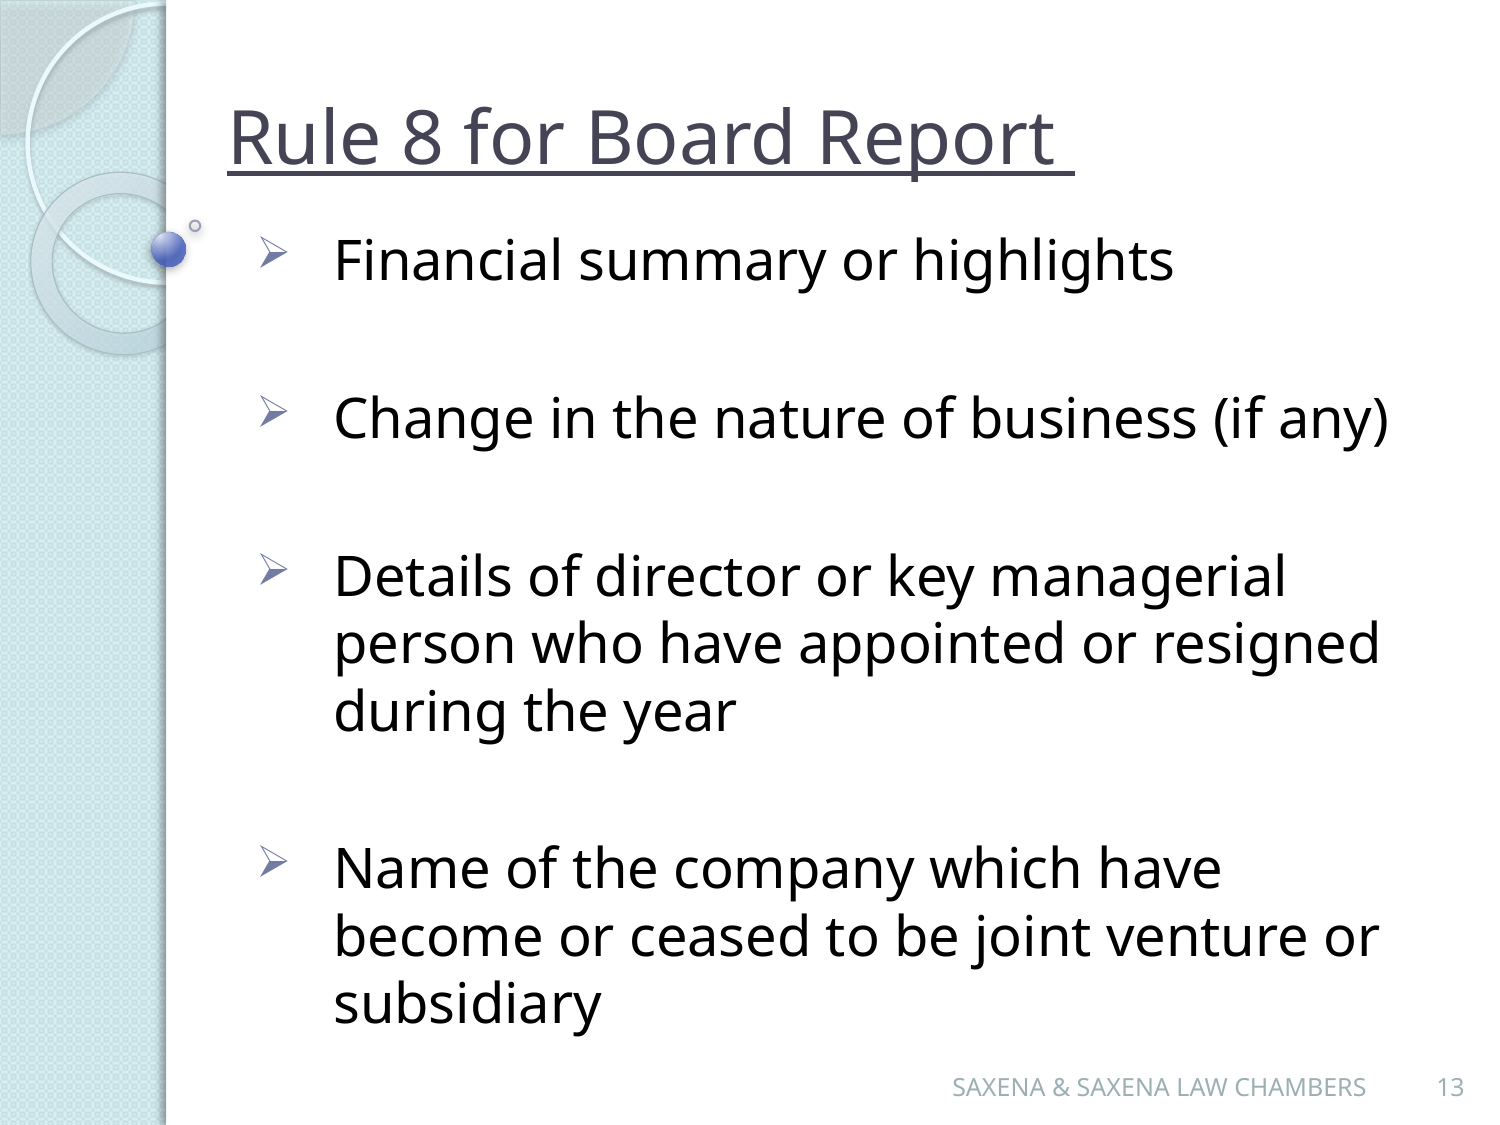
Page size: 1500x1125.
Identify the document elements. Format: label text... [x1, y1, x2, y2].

subtitle Financial summary or highlights Change in the nature of business (if any) Details of director or key managerial person who have appointed or resigned during the year Name of the company which have become or ceased to be joint venture or subsidiary [237, 224, 1463, 1050]
slide_number 13 [1413, 1034, 1488, 1113]
title Rule 8 for Board Report [212, 50, 1450, 188]
footer SAXENA & SAXENA LAW CHAMBERS [937, 1034, 1413, 1113]
